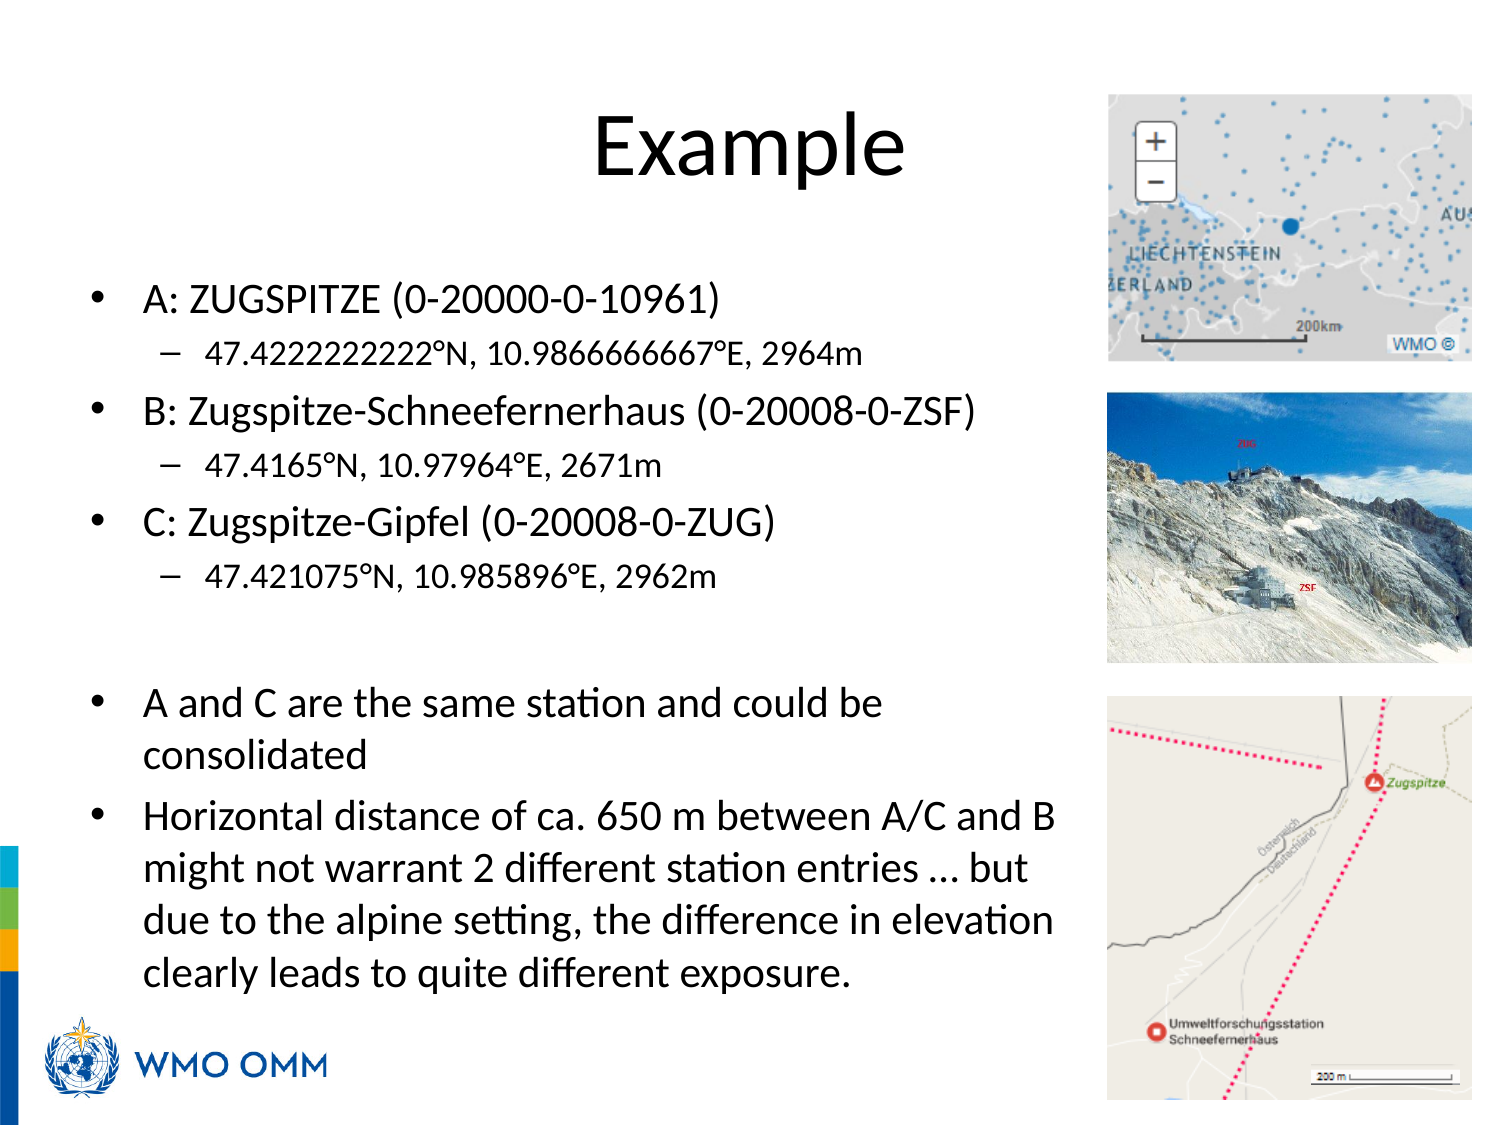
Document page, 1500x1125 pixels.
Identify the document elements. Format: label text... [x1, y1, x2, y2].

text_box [1107, 695, 1472, 1101]
list A: ZUGSPITZE (0-20000-0-10961) 47.4222222222°N, 10.9866666667°E, 2964m B: Zugspitze-Schneefernerhaus (0-20008-0-ZSF) 47.4165°N, 10.97964°E, 2671m C: Zugspitze-Gipfel (0-20008-0-ZUG) 47.421075°N, 10.985896°E, 2962m A and C are the same station and could be consolidated Horizontal distance of ca. 650 m between A/C and B might not warrant 2 different station entries … but due to the alpine setting, the difference in elevation clearly leads to quite different exposure. [75, 262, 1119, 1005]
title Example [75, 45, 1425, 233]
picture [1107, 390, 1472, 665]
picture [0, 845, 327, 1125]
picture [1107, 93, 1472, 363]
